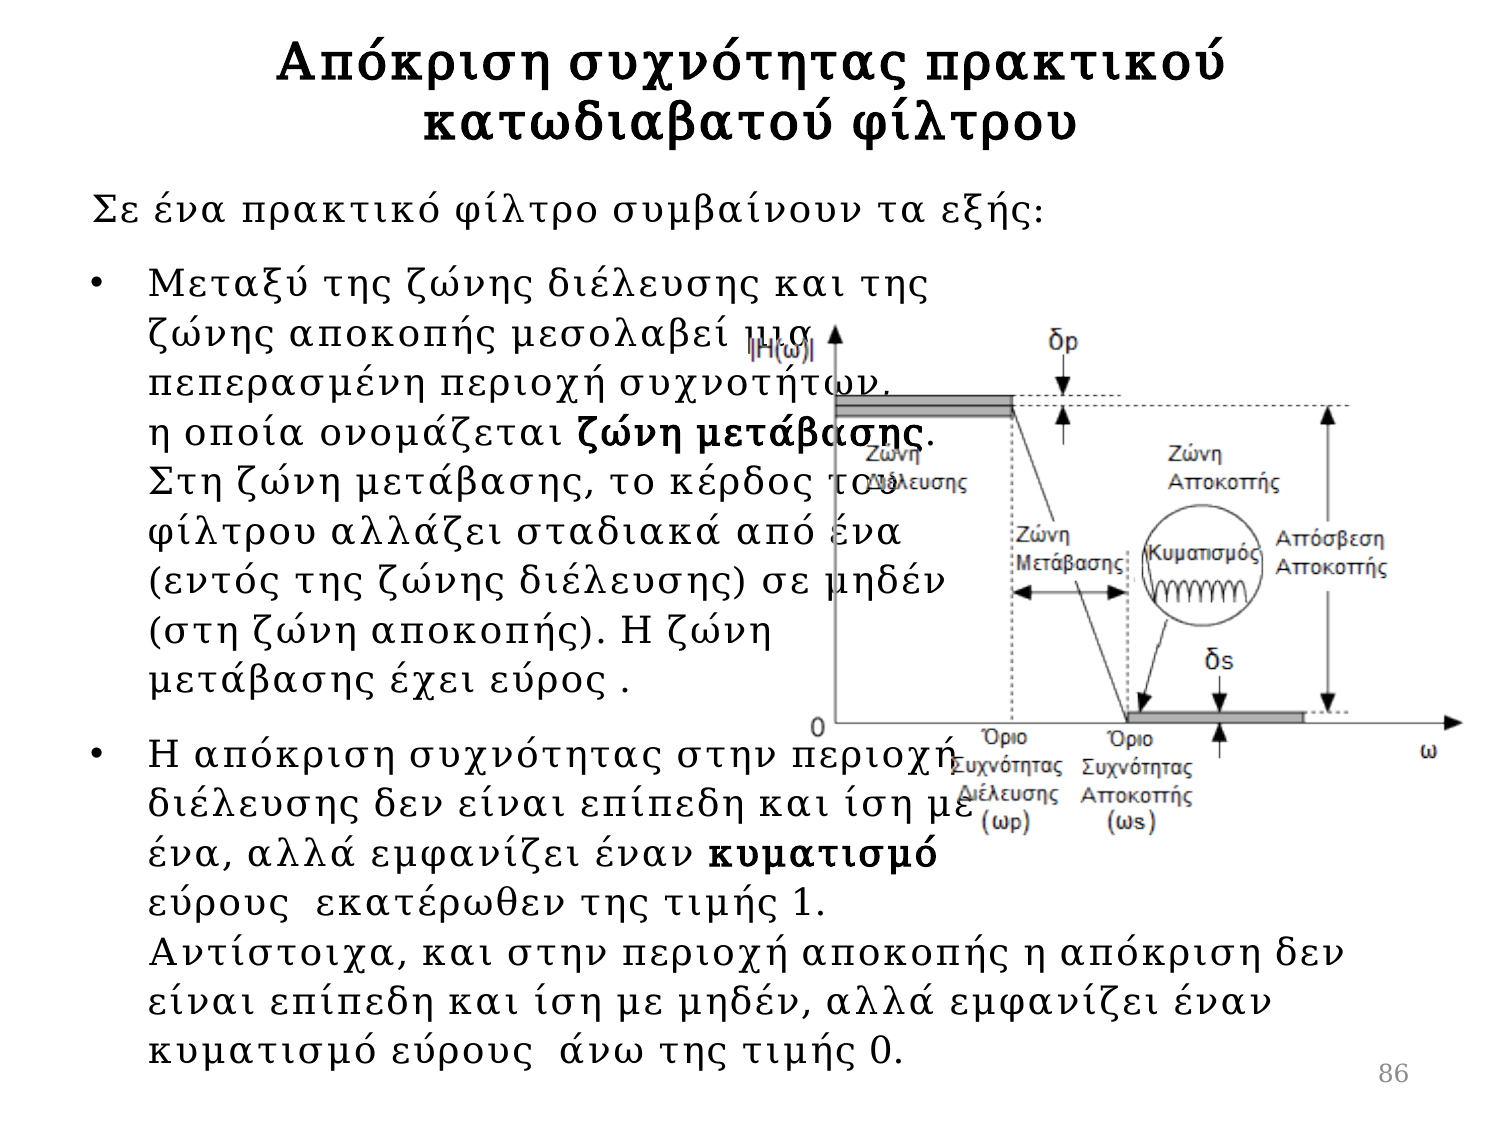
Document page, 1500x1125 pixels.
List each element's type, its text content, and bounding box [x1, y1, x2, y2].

title Απόκριση συχνότητας πρακτικού κατωδιαβατού φίλτρου [75, 19, 1425, 159]
slide_number 86 [1222, 1042, 1425, 1103]
picture [726, 302, 1489, 847]
